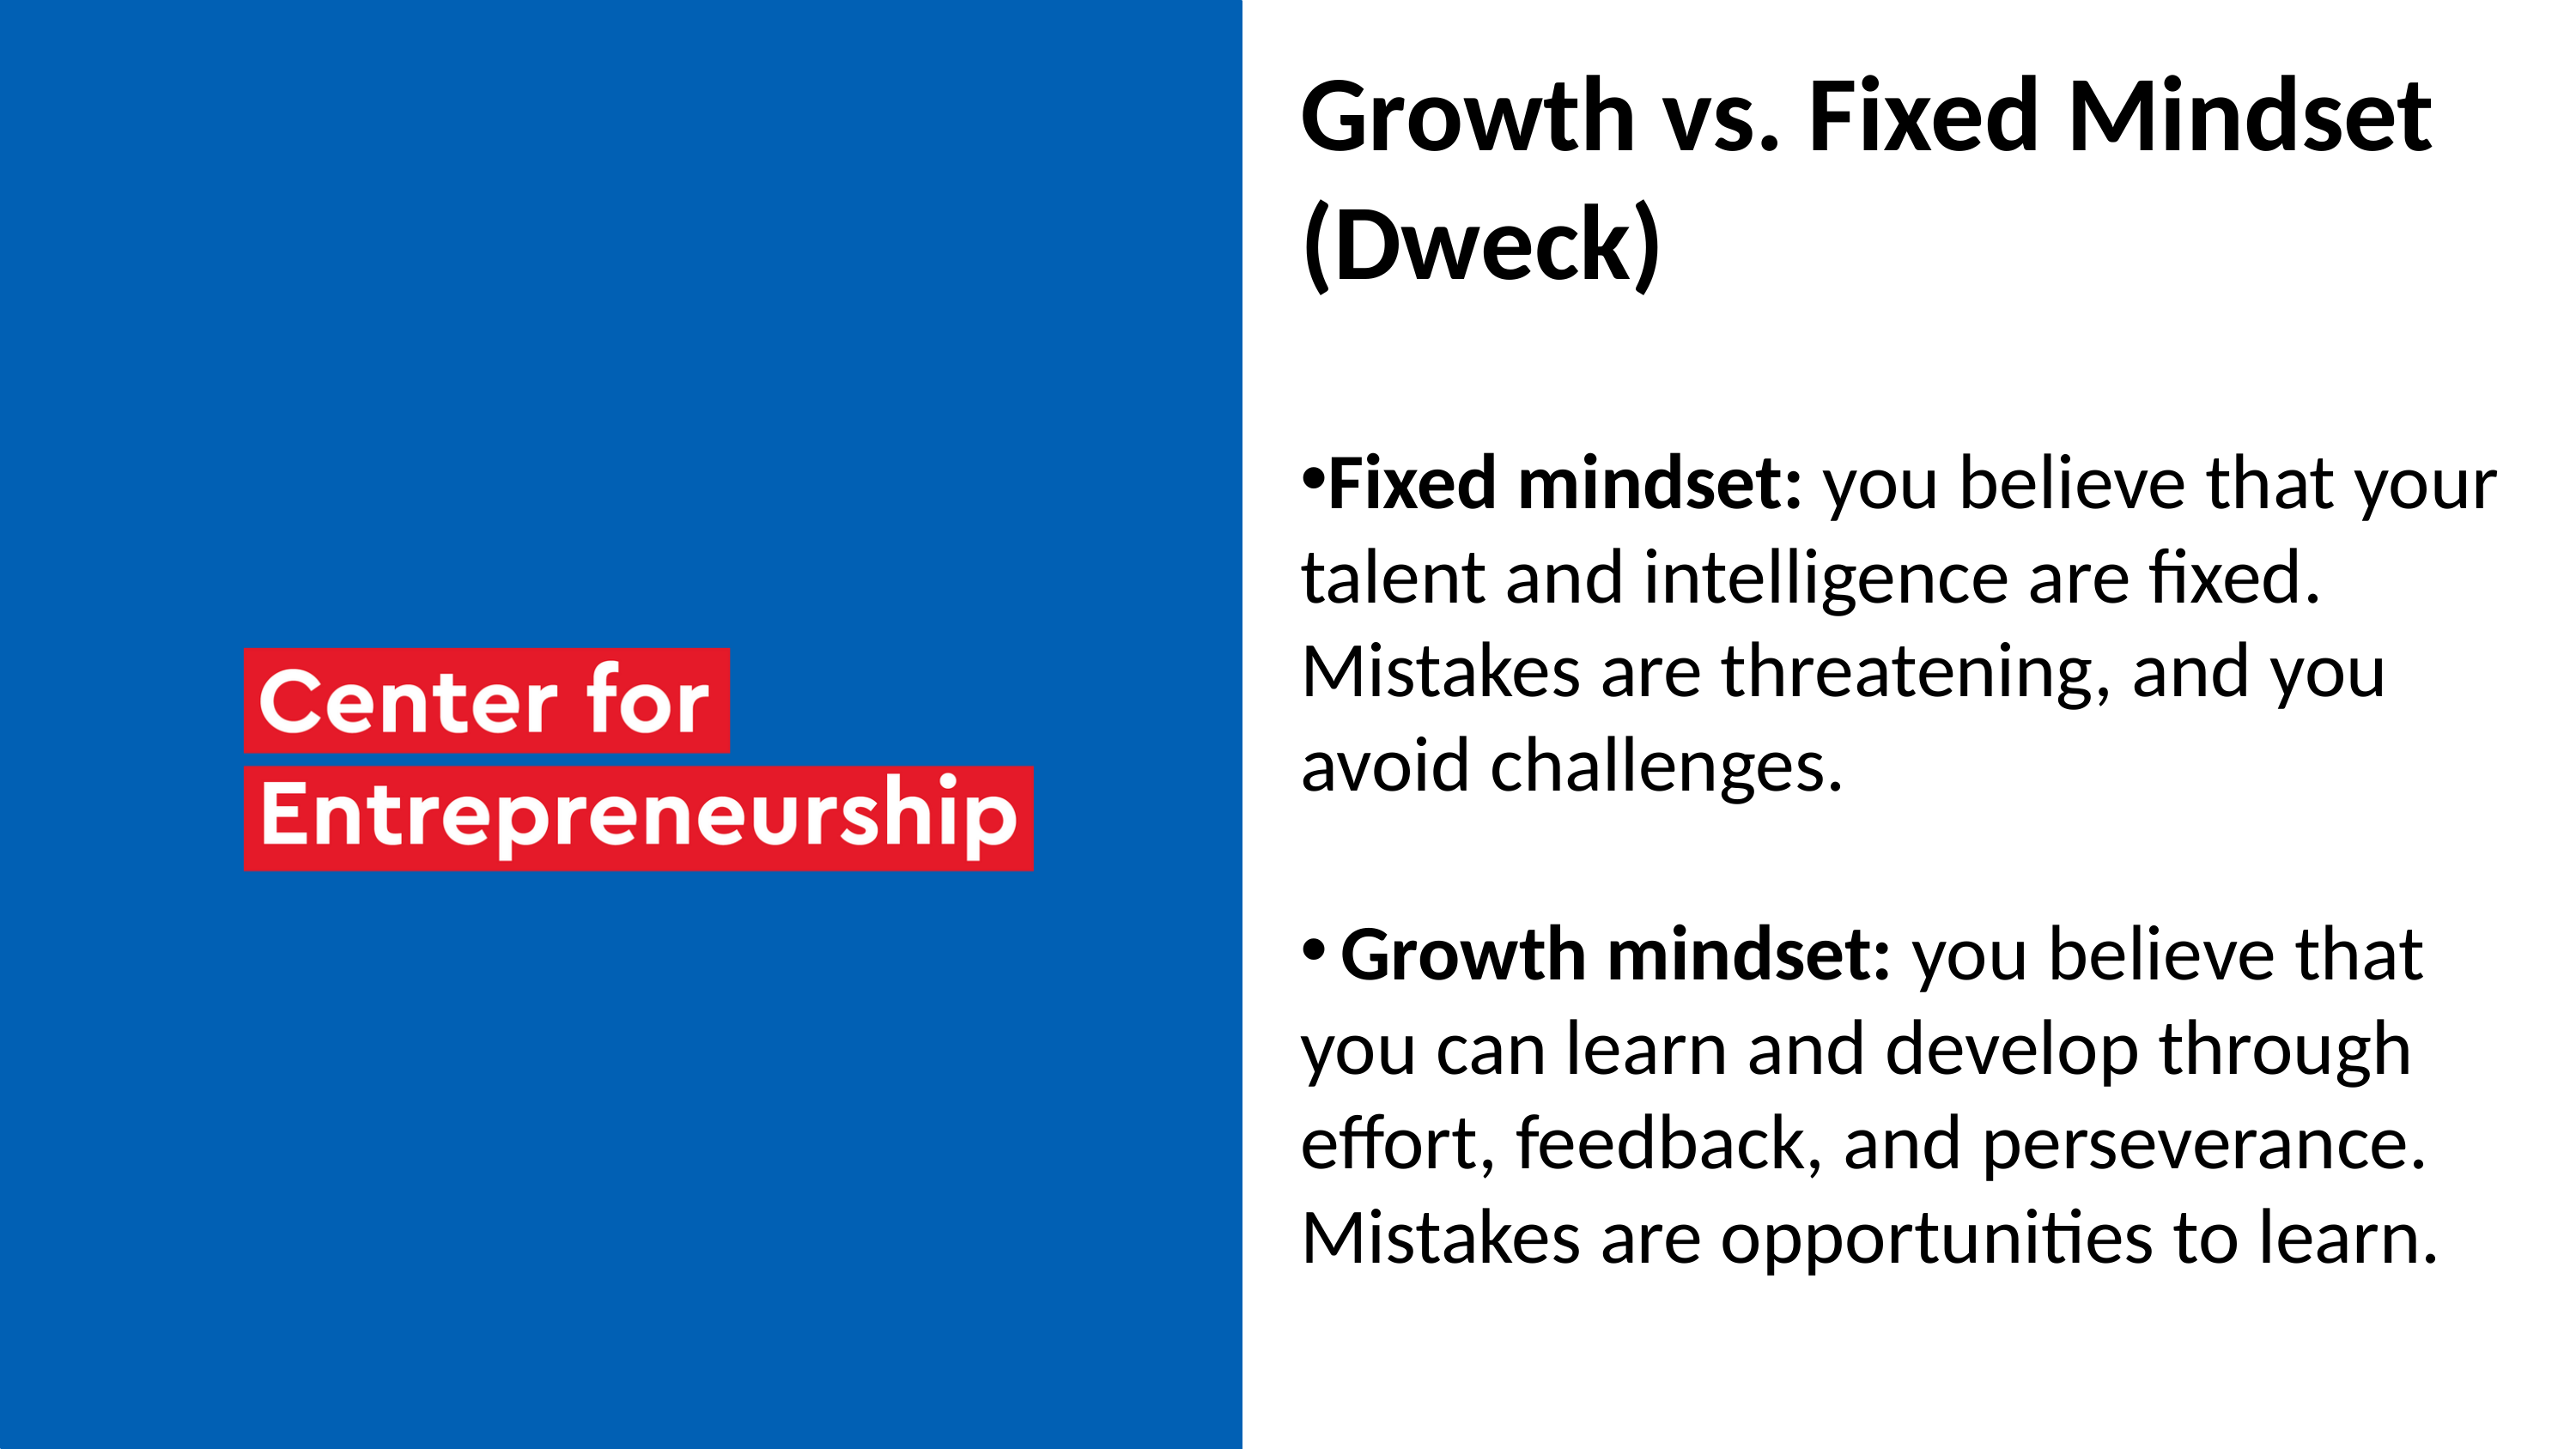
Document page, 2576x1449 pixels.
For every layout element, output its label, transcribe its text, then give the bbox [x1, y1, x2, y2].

text_box Growth vs. Fixed Mindset (Dweck) Fixed mindset: you believe that your talent and intelligence are fixed. Mistakes are threatening, and you avoid challenges. Growth mindset: you believe that you can learn and develop through effort, feedback, and perseverance. Mistakes are opportunities to learn. [1287, 36, 2534, 1449]
text_box [73, 363, 1210, 1221]
text_box [0, 0, 1242, 1449]
